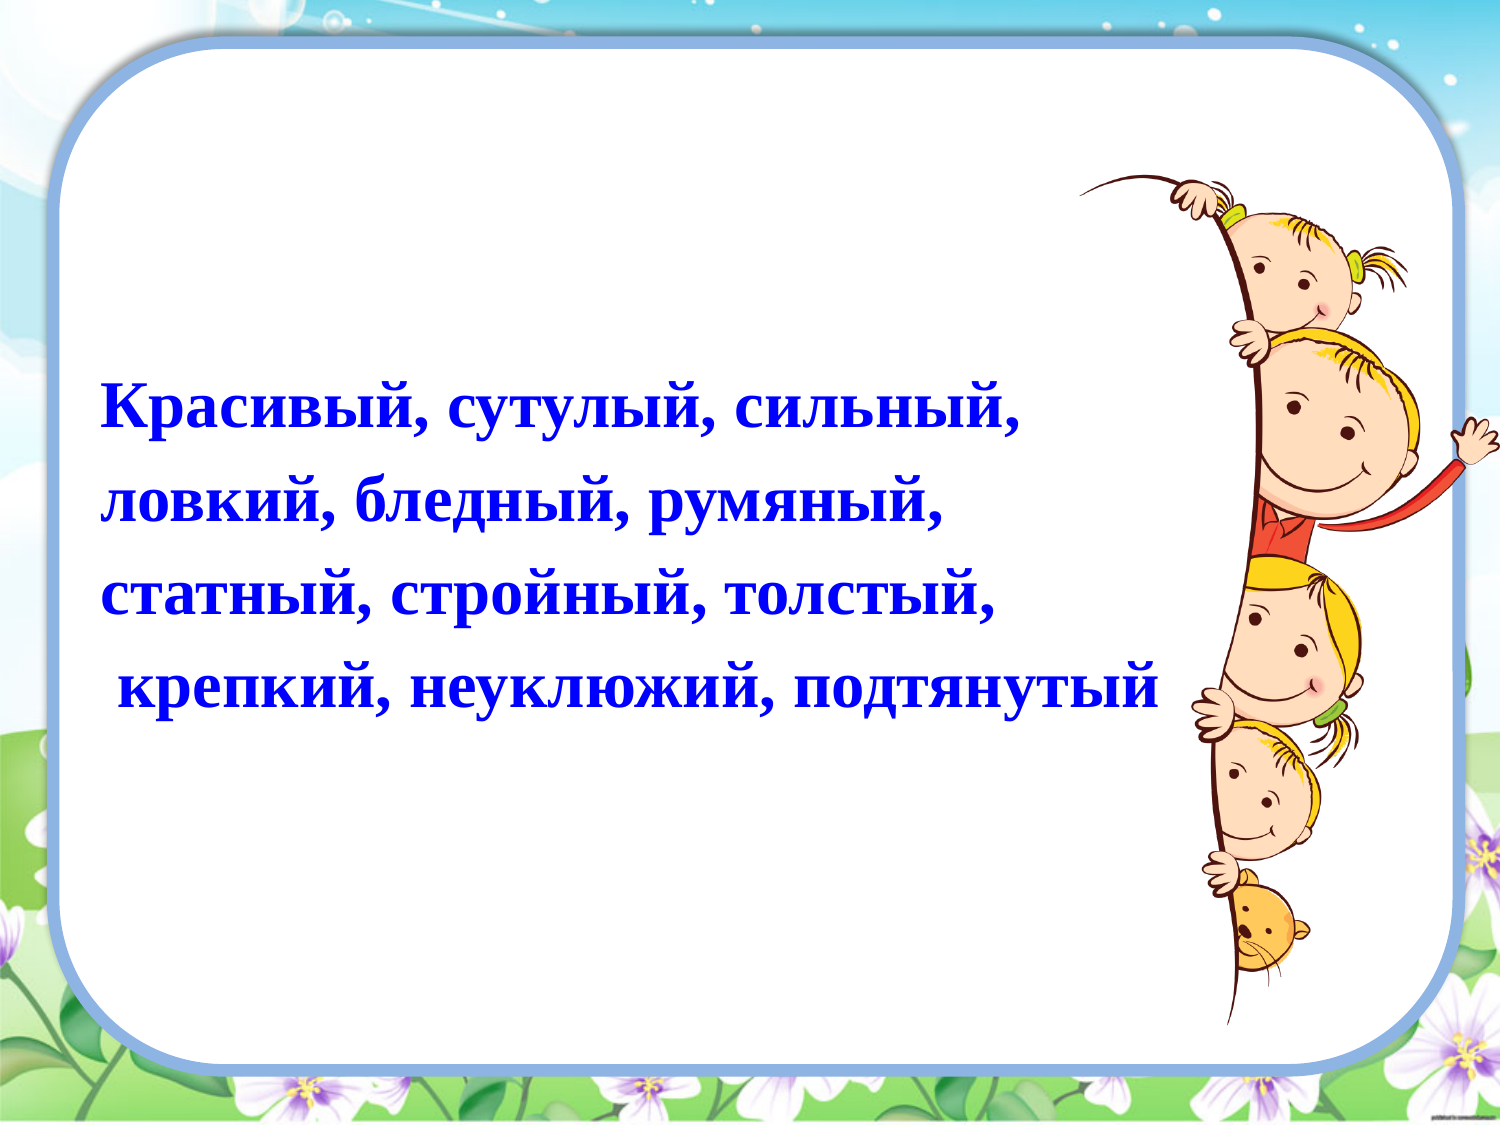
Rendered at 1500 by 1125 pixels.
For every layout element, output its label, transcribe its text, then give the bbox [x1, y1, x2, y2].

picture [0, 0, 1500, 1125]
list Красивый, сутулый, сильный, ловкий, бледный, румяный, статный, стройный, толстый, крепкий, неуклюжий, подтянутый [85, 260, 1436, 1003]
